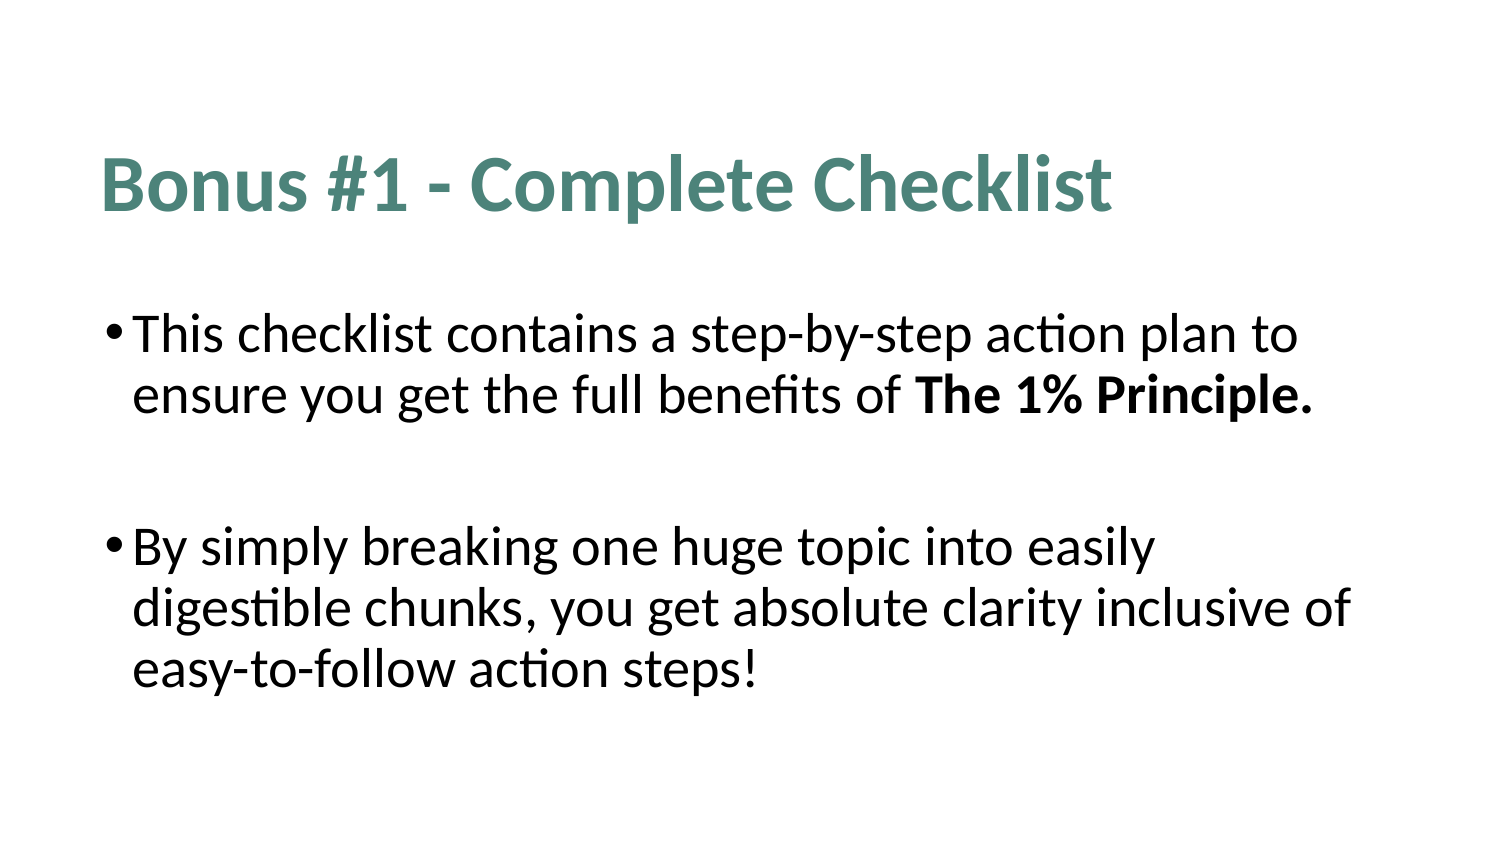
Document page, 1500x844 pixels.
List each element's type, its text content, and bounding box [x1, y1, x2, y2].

text_box Bonus #1 - Complete Checklist [89, 135, 1384, 253]
list This checklist contains a step-by-step action plan to ensure you get the full benefits of The 1% Principle. By simply breaking one huge topic into easily digestible chunks, you get absolute clarity inclusive of easy-to-follow action steps! [89, 296, 1384, 844]
